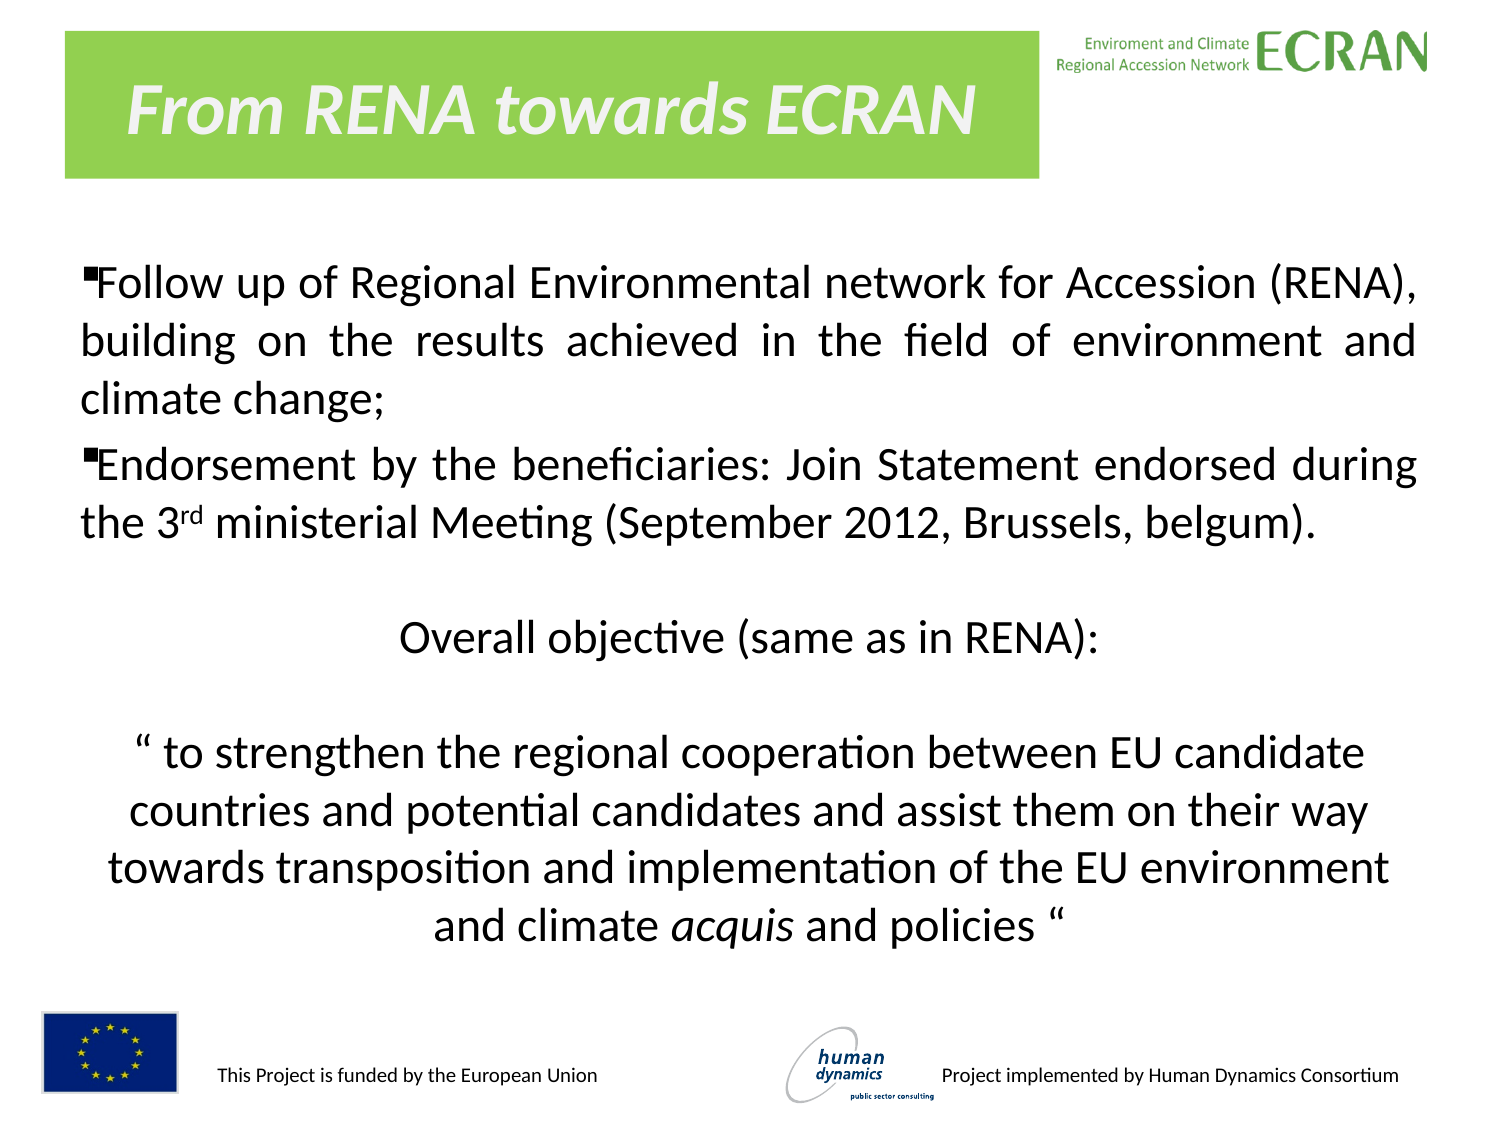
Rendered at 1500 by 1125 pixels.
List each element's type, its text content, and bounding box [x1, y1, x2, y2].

picture [41, 1011, 179, 1094]
subtitle Follow up of Regional Environmental network for Accession (RENA), building on the results achieved in the field of environment and climate change; Endorsement by the beneficiaries: Join Statement endorsed during the 3rd ministerial Meeting (September 2012, Brussels, belgum). Overall objective (same as in RENA): “ to strengthen the regional cooperation between EU candidate countries and potential candidates and assist them on their way towards transposition and implementation of the EU environment and climate acquis and policies “ [64, 243, 1436, 1000]
picture [1057, 30, 1427, 73]
title From RENA towards ECRAN [64, 30, 1040, 179]
